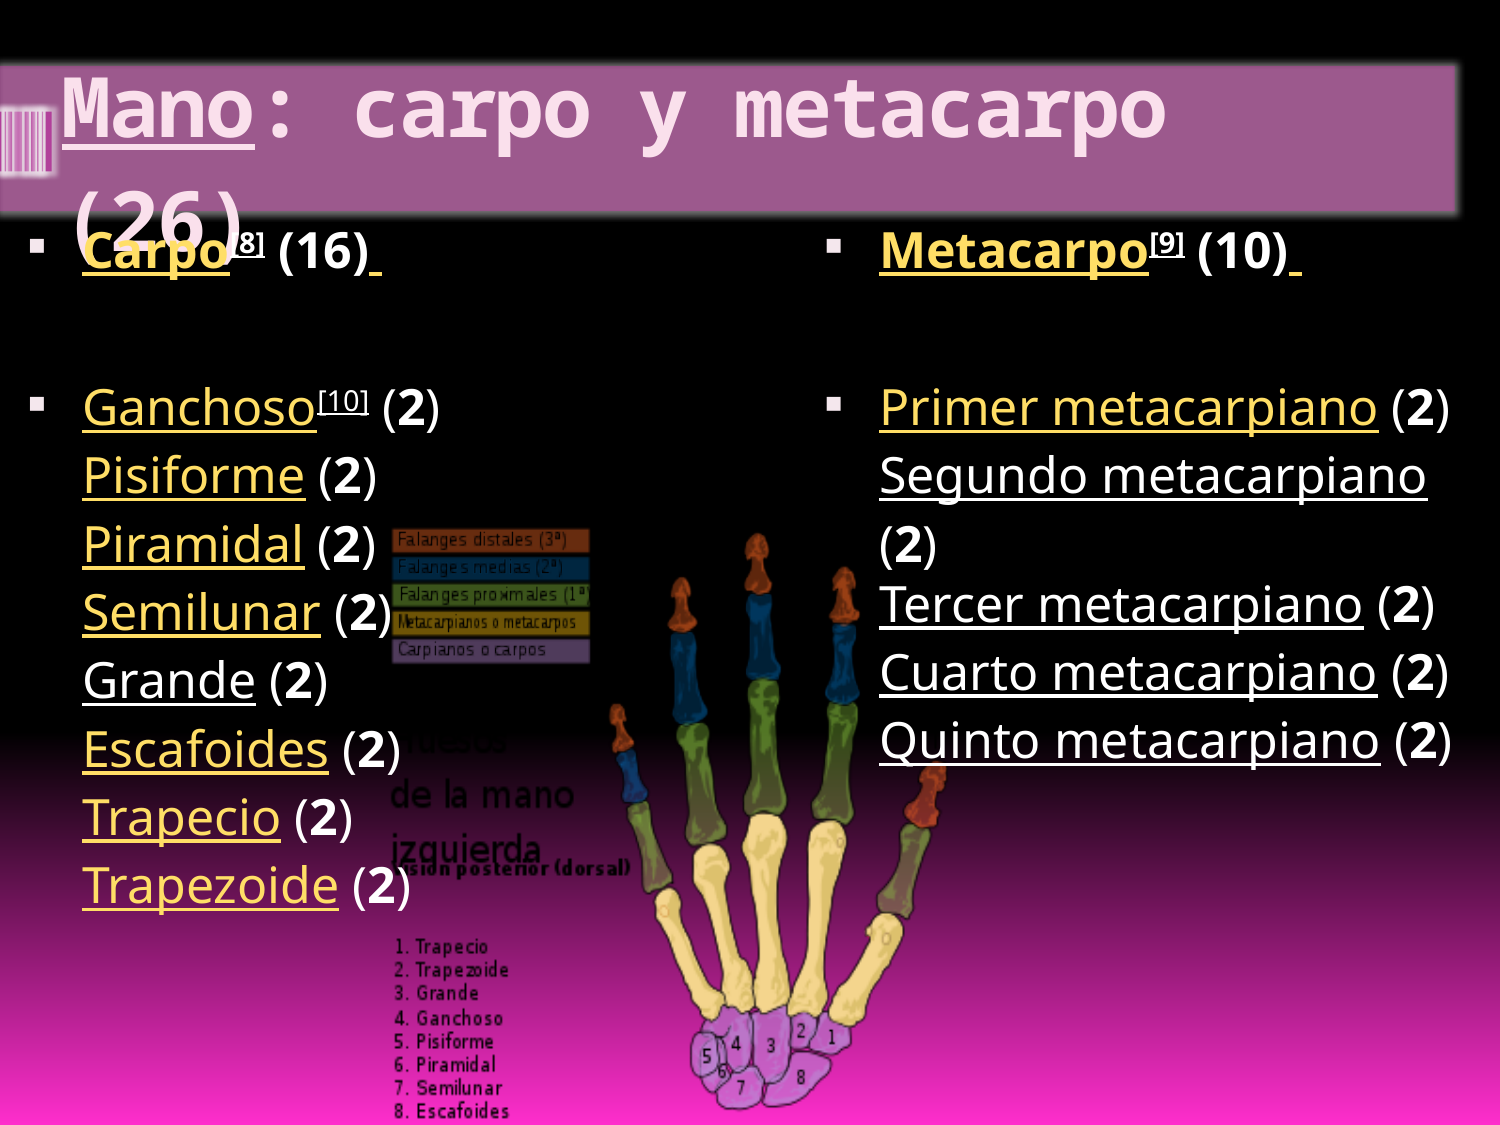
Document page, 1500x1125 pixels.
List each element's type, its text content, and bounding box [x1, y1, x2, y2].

list Carpo[8] (16) Ganchoso[10] (2) Pisiforme (2) Piramidal (2) Semilunar (2) Grande (2) Escafoides (2) Trapecio (2) Trapezoide (2) [0, 210, 739, 1125]
picture [386, 515, 950, 1125]
title Mano: carpo y metacarpo (26) [46, 46, 1372, 176]
list Metacarpo[9] (10) Primer metacarpiano (2) Segundo metacarpiano (2) Tercer metacarpiano (2) Cuarto metacarpiano (2) Quinto metacarpiano (2) [796, 210, 1500, 1125]
